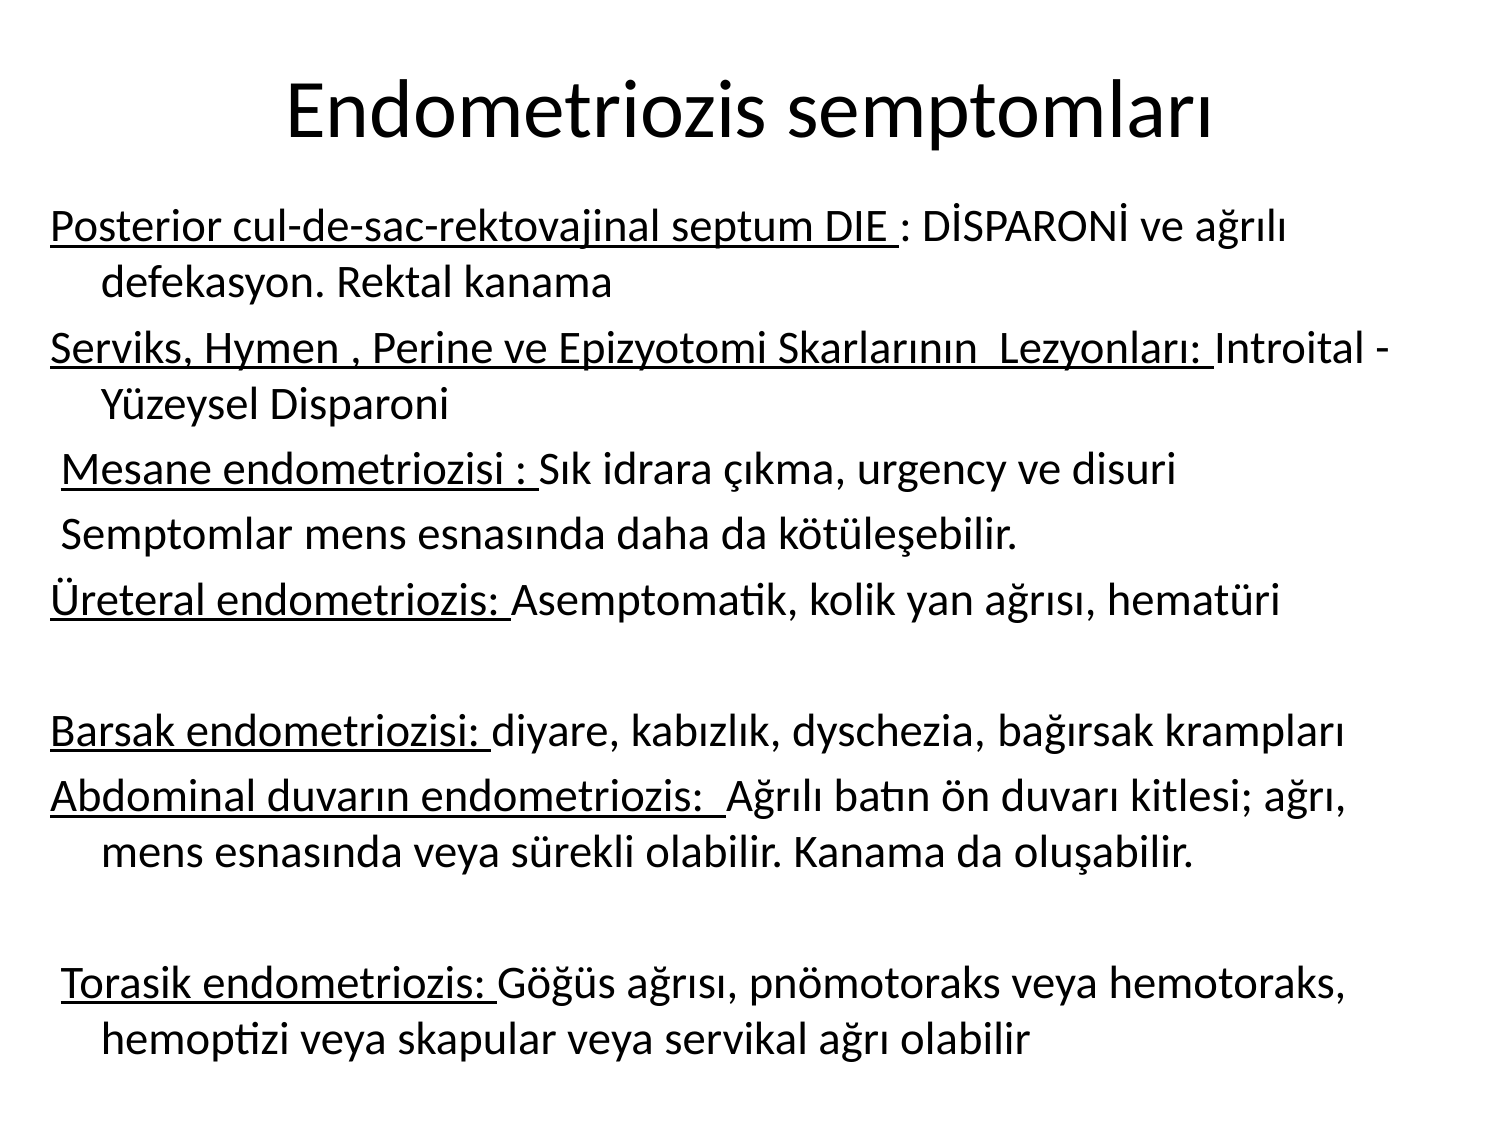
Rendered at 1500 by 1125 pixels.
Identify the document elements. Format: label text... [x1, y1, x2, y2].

list Posterior cul-de-sac-rektovajinal septum DIE : DİSPARONİ ve ağrılı defekasyon. Rektal kanama Serviks, Hymen , Perine ve Epizyotomi Skarlarının Lezyonları: Introital -Yüzeysel Disparoni Mesane endometriozisi : Sık idrara çıkma, urgency ve disuri Semptomlar mens esnasında daha da kötüleşebilir. Üreteral endometriozis: Asemptomatik, kolik yan ağrısı, hematüri Barsak endometriozisi: diyare, kabızlık, dyschezia, bağırsak krampları Abdominal duvarın endometriozis: Ağrılı batın ön duvarı kitlesi; ağrı, mens esnasında veya sürekli olabilir. Kanama da oluşabilir. Torasik endometriozis: Göğüs ağrısı, pnömotoraks veya hemotoraks, hemoptizi veya skapular veya servikal ağrı olabilir [35, 187, 1465, 1079]
title Endometriozis semptomları [75, 45, 1425, 164]
